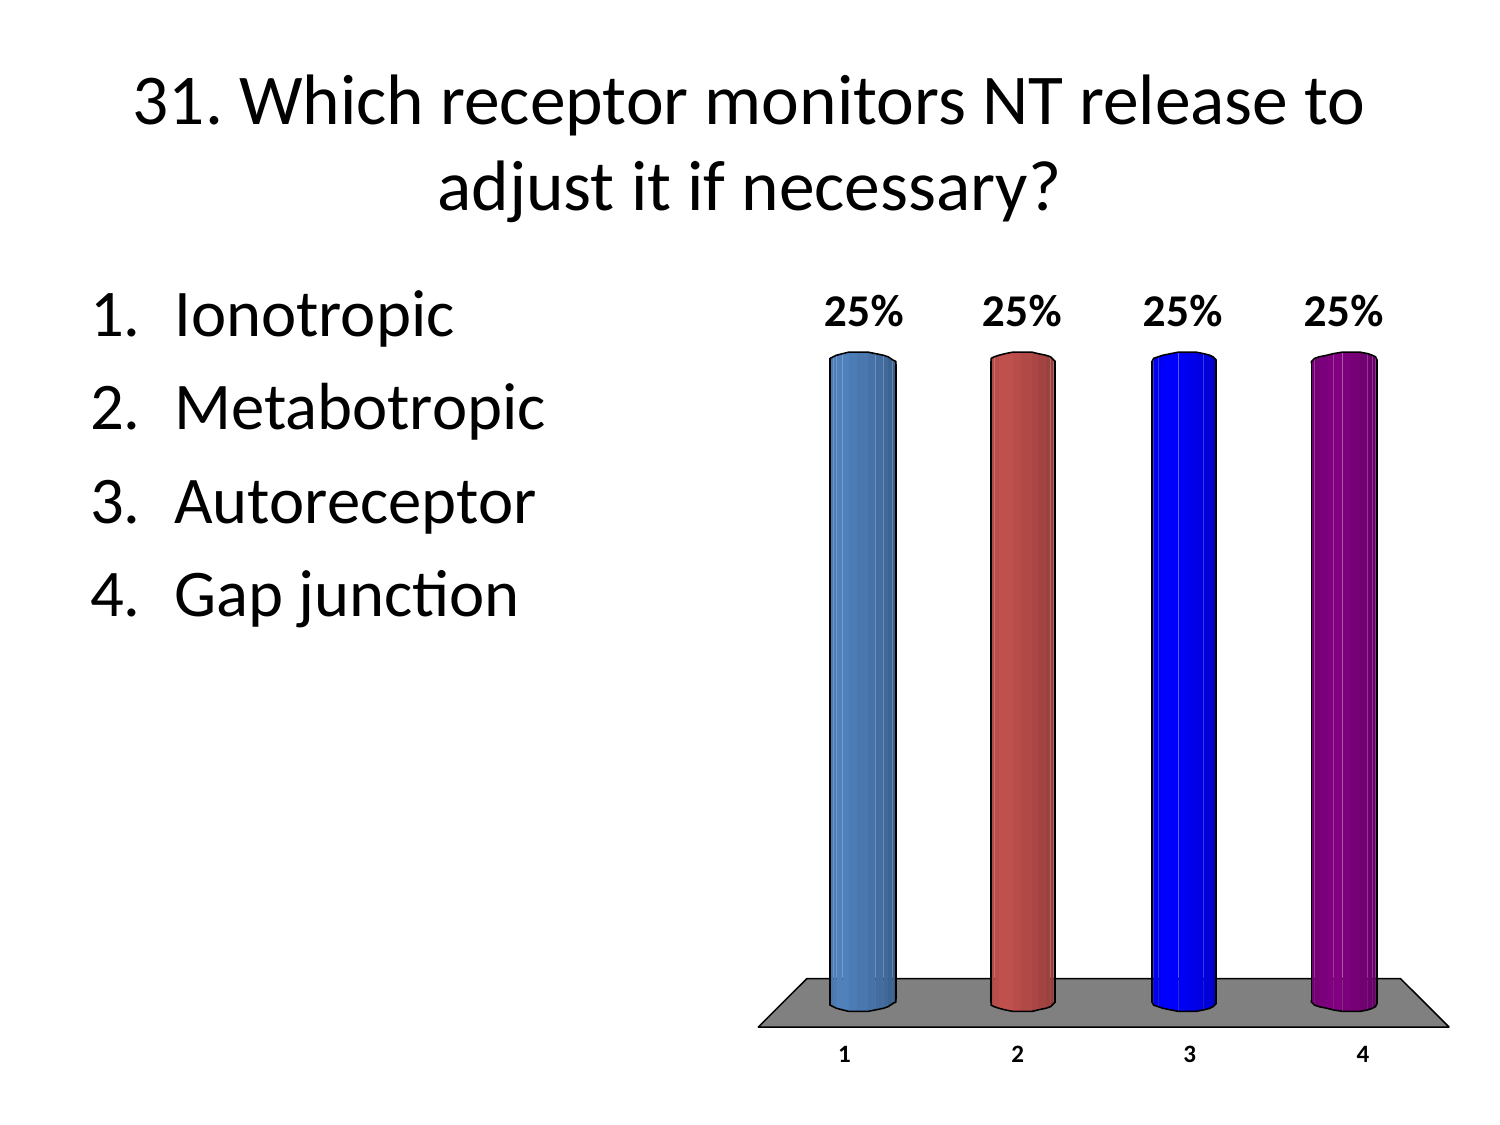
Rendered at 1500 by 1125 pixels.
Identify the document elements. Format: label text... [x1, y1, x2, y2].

title 31. Which receptor monitors NT release to adjust it if necessary? [75, 45, 1425, 233]
list Ionotropic Metabotropic Autoreceptor Gap junction [75, 262, 750, 1005]
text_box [739, 270, 1490, 1115]
